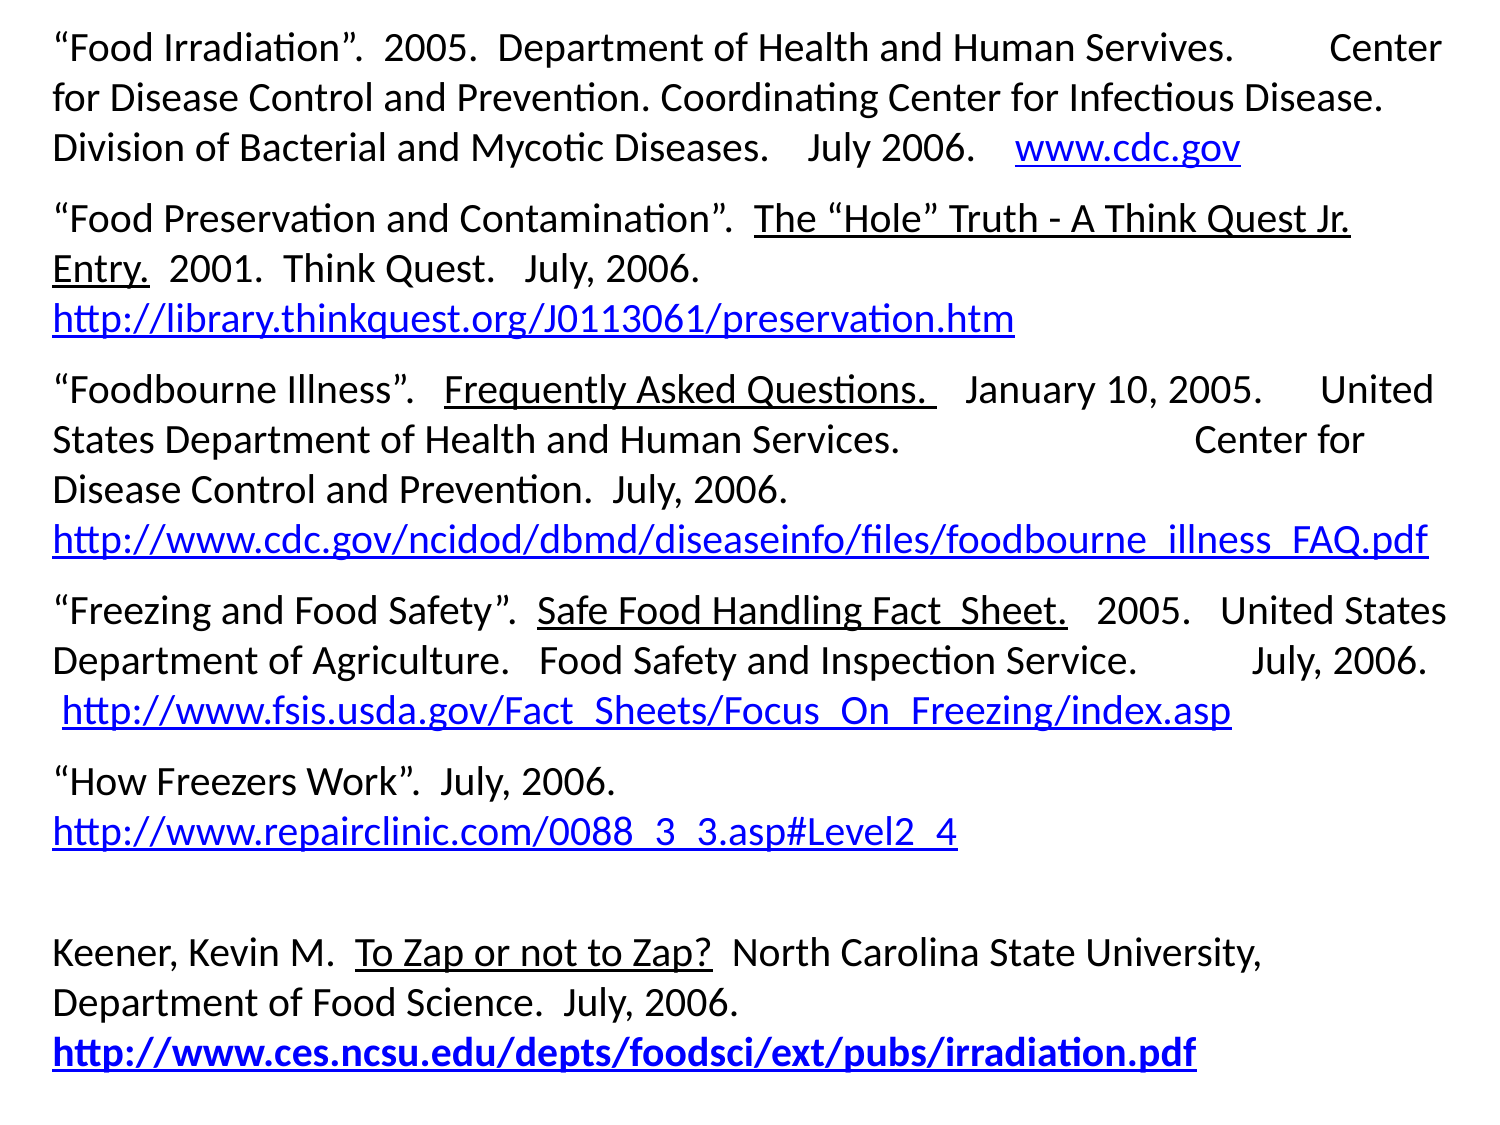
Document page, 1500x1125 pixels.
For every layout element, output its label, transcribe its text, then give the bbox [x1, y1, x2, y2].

text_box “Food Irradiation”. 2005. Department of Health and Human Servives. Center for Disease Control and Prevention. Coordinating Center for Infectious Disease. Division of Bacterial and Mycotic Diseases. July 2006. www.cdc.gov “Food Preservation and Contamination”. The “Hole” Truth - A Think Quest Jr. Entry. 2001. Think Quest. July, 2006. http://library.thinkquest.org/J0113061/preservation.htm “Foodbourne Illness”. Frequently Asked Questions. January 10, 2005. United States Department of Health and Human Services. Center for Disease Control and Prevention. July, 2006. http://www.cdc.gov/ncidod/dbmd/diseaseinfo/files/foodbourne_illness_FAQ.pdf “Freezing and Food Safety”. Safe Food Handling Fact Sheet. 2005. United States Department of Agriculture. Food Safety and Inspection Service. July, 2006. http://www.fsis.usda.gov/Fact_Sheets/Focus_On_Freezing/index.asp “How Freezers Work”. July, 2006. http://www.repairclinic.com/0088_3_3.asp#Level2_4 Keener, Kevin M. To Zap or not to Zap? North Carolina State University, Department of Food Science. July, 2006. http://www.ces.ncsu.edu/depts/foodsci/ext/pubs/irradiation.pdf [37, 12, 1463, 1082]
